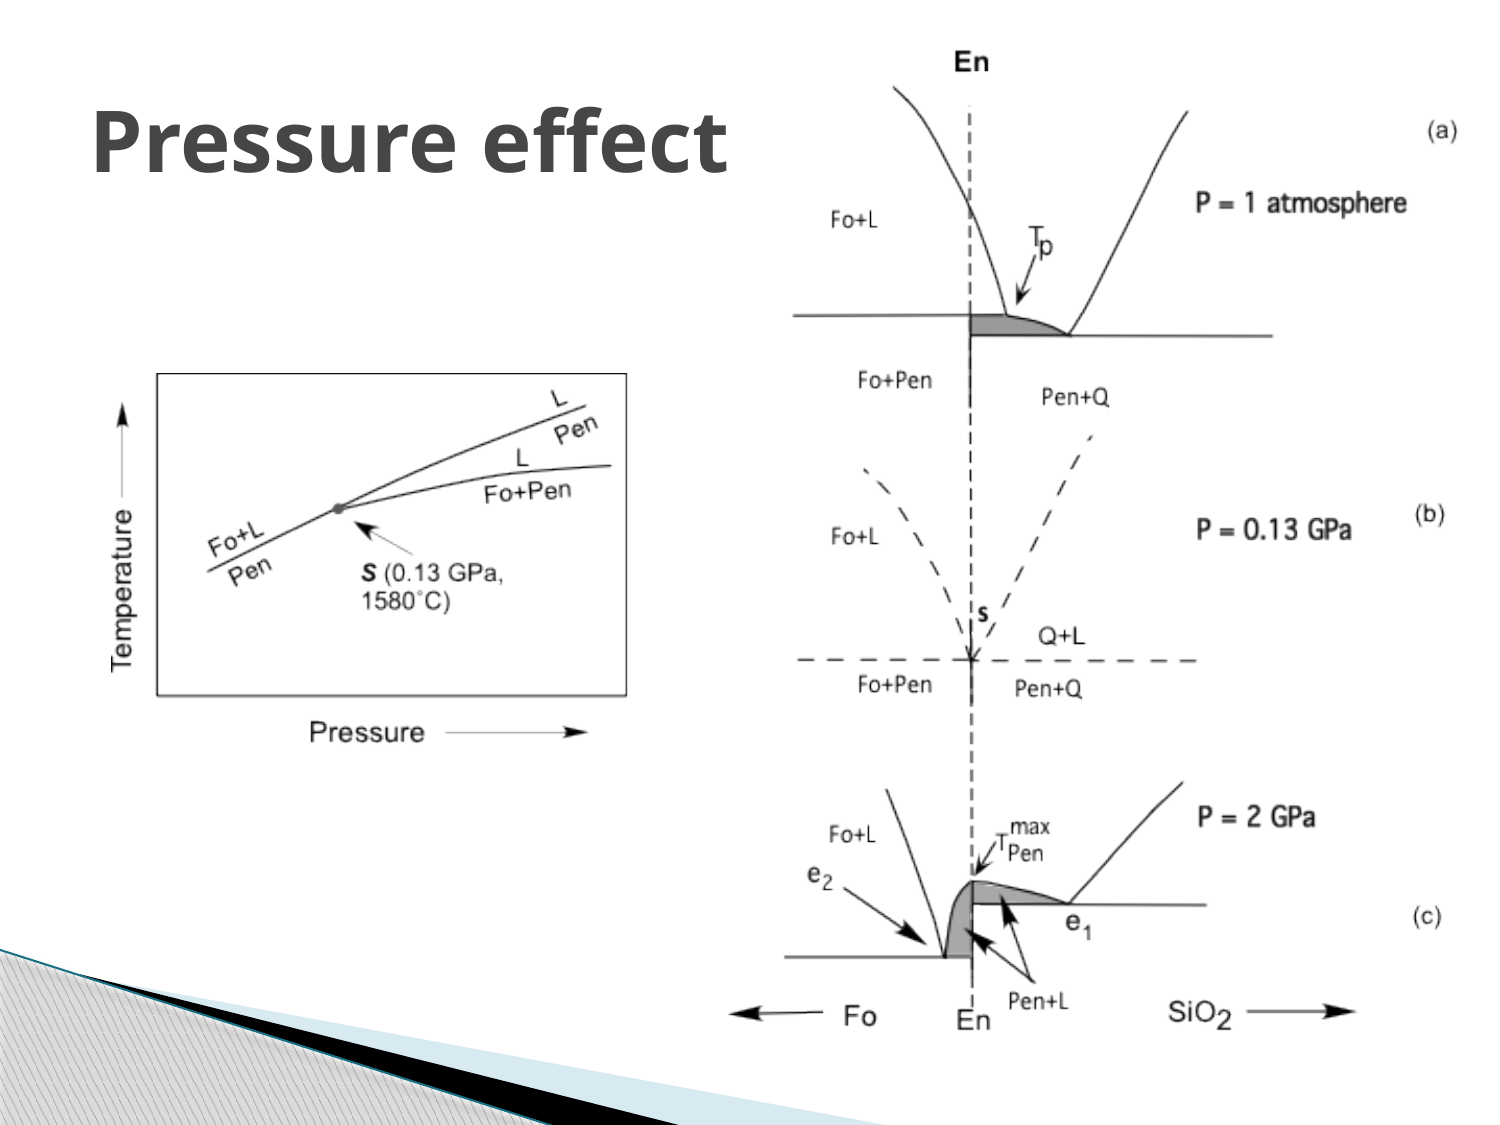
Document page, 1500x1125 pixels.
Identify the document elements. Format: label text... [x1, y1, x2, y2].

picture [110, 373, 630, 752]
picture [728, 44, 1463, 1039]
title Pressure effect [75, 45, 728, 233]
